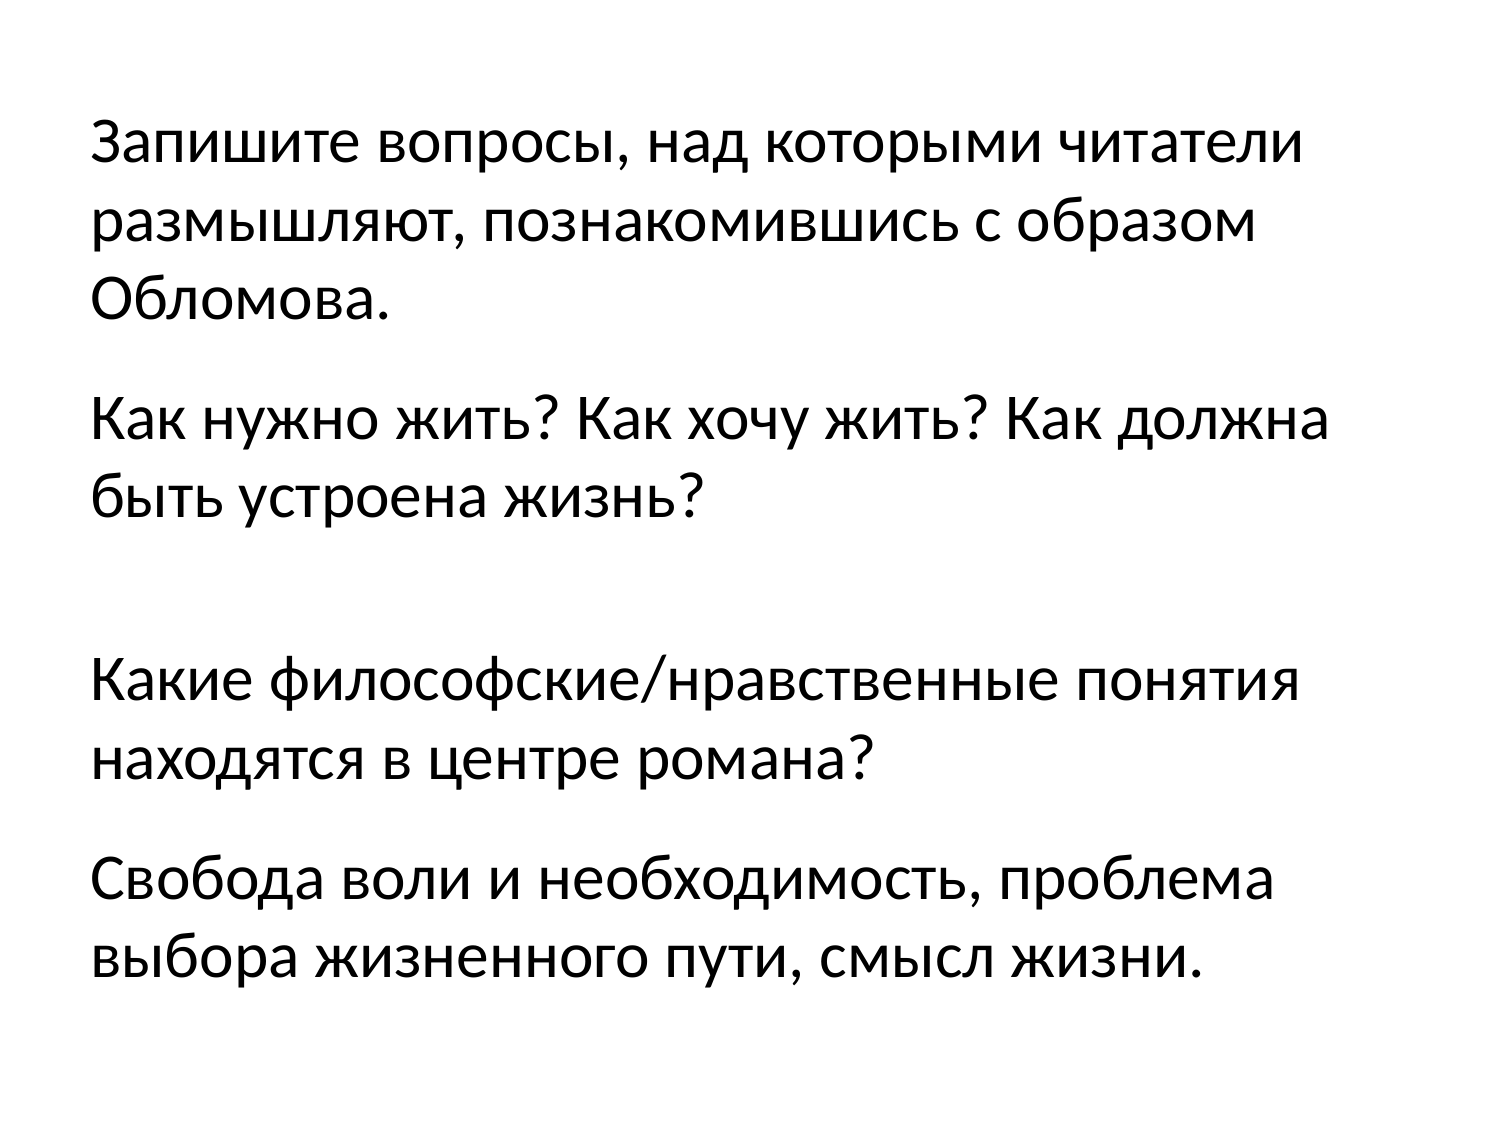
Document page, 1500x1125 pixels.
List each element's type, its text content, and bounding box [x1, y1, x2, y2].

list Запишите вопросы, над которыми читатели размышляют, познакомившись с образом Обломова. Как нужно жить? Как хочу жить? Как должна быть устроена жизнь? Какие философские/нравственные понятия находятся в центре романа? Свобода воли и необходимость, проблема выбора жизненного пути, смысл жизни. [75, 90, 1425, 1005]
